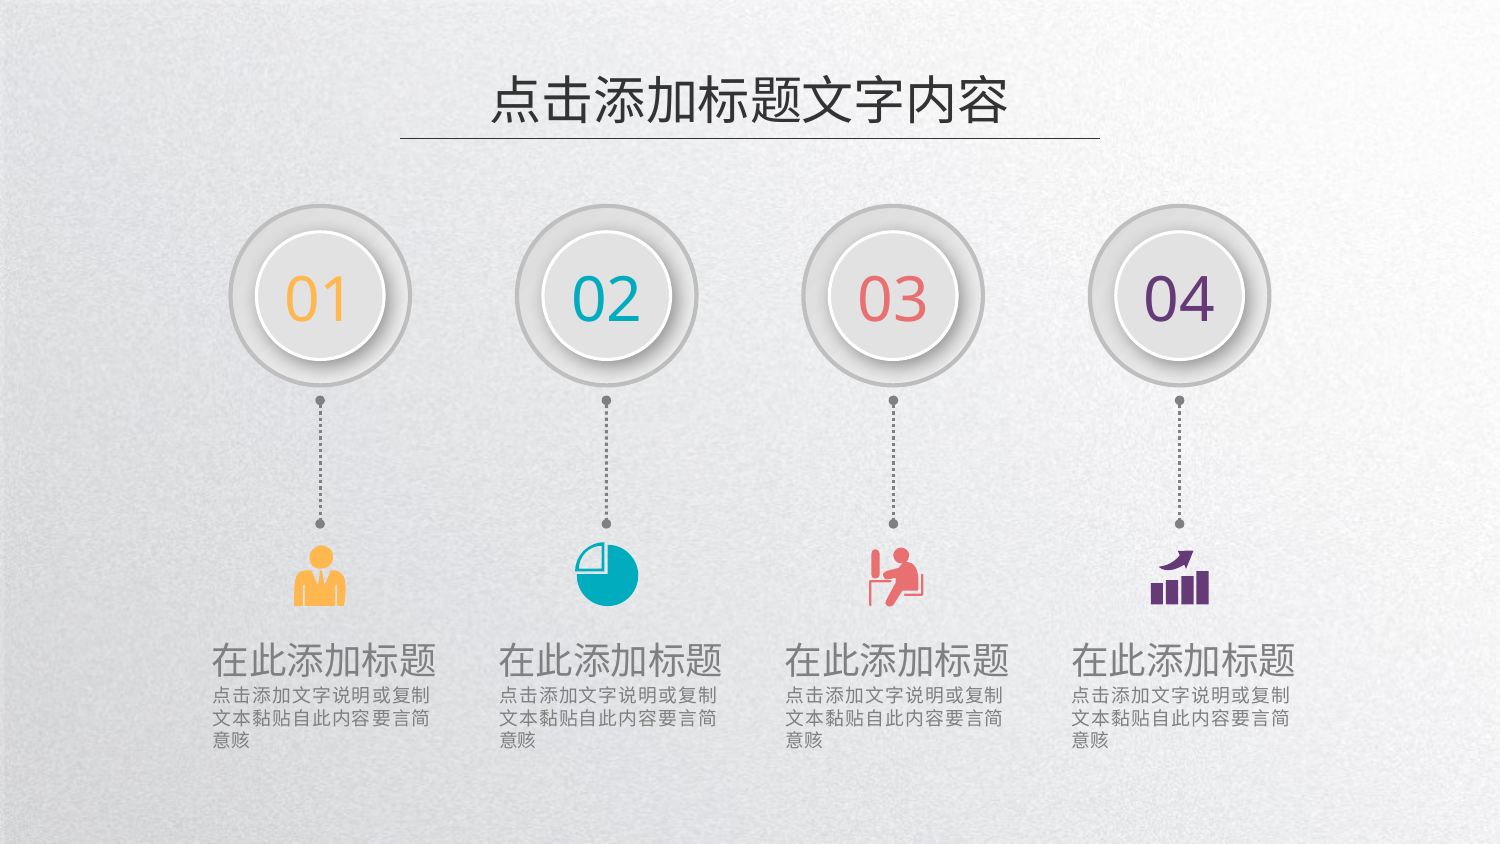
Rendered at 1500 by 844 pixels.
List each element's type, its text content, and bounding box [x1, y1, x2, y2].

text_box 点击添加标题文字内容 [472, 60, 1028, 138]
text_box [315, 395, 325, 529]
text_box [294, 545, 346, 606]
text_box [483, 629, 751, 761]
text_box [196, 629, 464, 761]
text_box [869, 547, 924, 607]
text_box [516, 205, 697, 386]
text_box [1056, 629, 1324, 761]
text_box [803, 205, 983, 386]
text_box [575, 542, 639, 607]
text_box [1150, 550, 1209, 605]
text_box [888, 395, 899, 529]
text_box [601, 395, 612, 529]
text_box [1089, 205, 1270, 386]
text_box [770, 629, 1037, 761]
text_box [230, 205, 410, 386]
picture [0, 0, 1500, 844]
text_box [1174, 395, 1185, 529]
